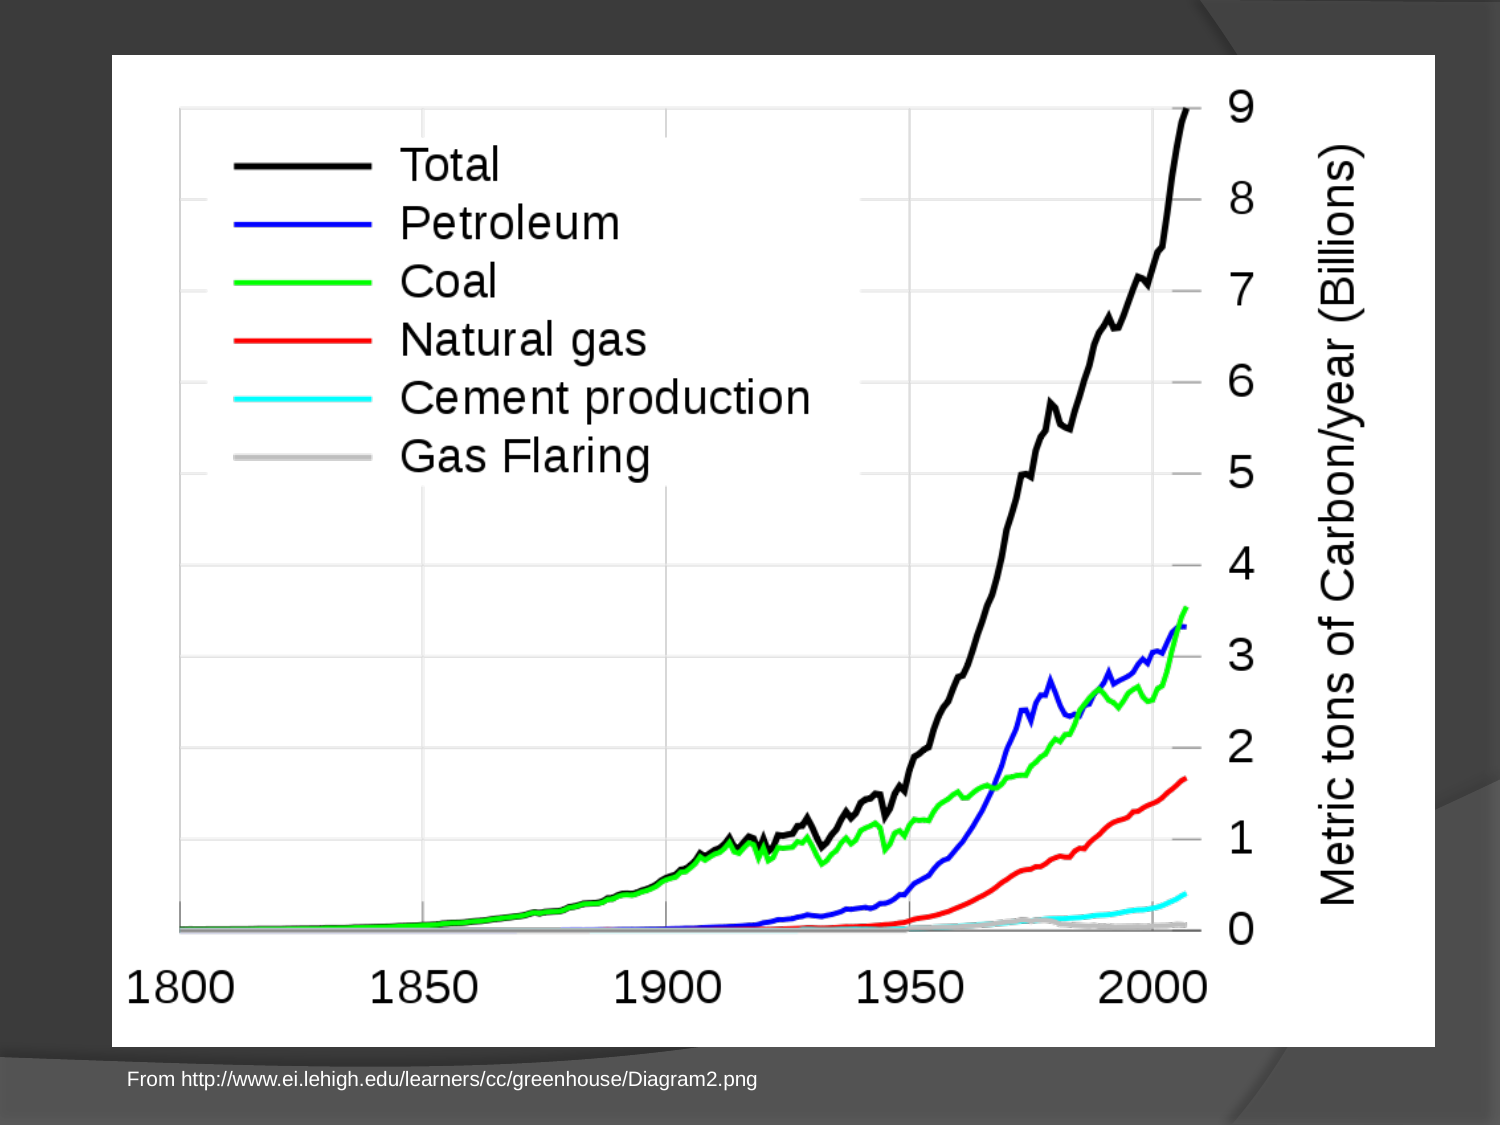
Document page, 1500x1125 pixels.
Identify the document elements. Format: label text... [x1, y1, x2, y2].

text_box From http://www.ei.lehigh.edu/learners/cc/greenhouse/Diagram2.png [112, 1058, 863, 1099]
picture [111, 54, 1436, 1047]
